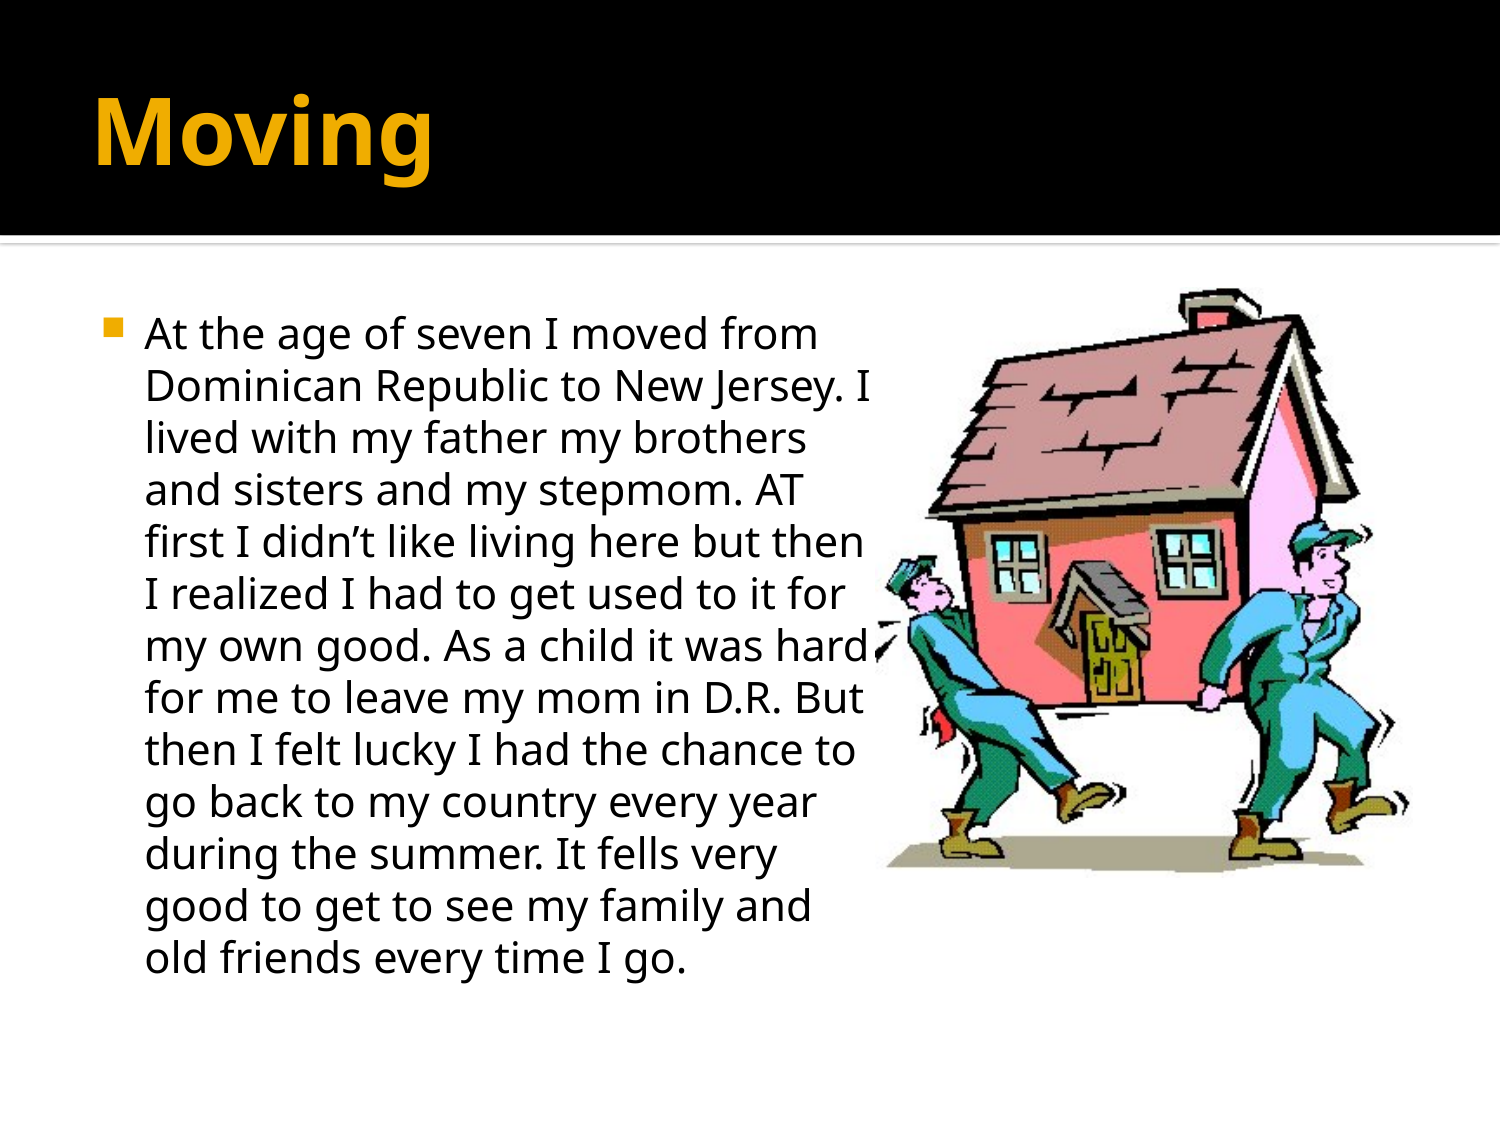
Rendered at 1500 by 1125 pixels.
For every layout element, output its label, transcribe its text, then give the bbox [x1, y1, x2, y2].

picture [874, 287, 1413, 878]
title Moving [75, 25, 1425, 231]
list At the age of seven I moved from Dominican Republic to New Jersey. I lived with my father my brothers and sisters and my stepmom. AT first I didn’t like living here but then I realized I had to get used to it for my own good. As a child it was hard for me to leave my mom in D.R. But then I felt lucky I had the chance to go back to my country every year during the summer. It fells very good to get to see my family and old friends every time I go. [75, 291, 888, 1050]
